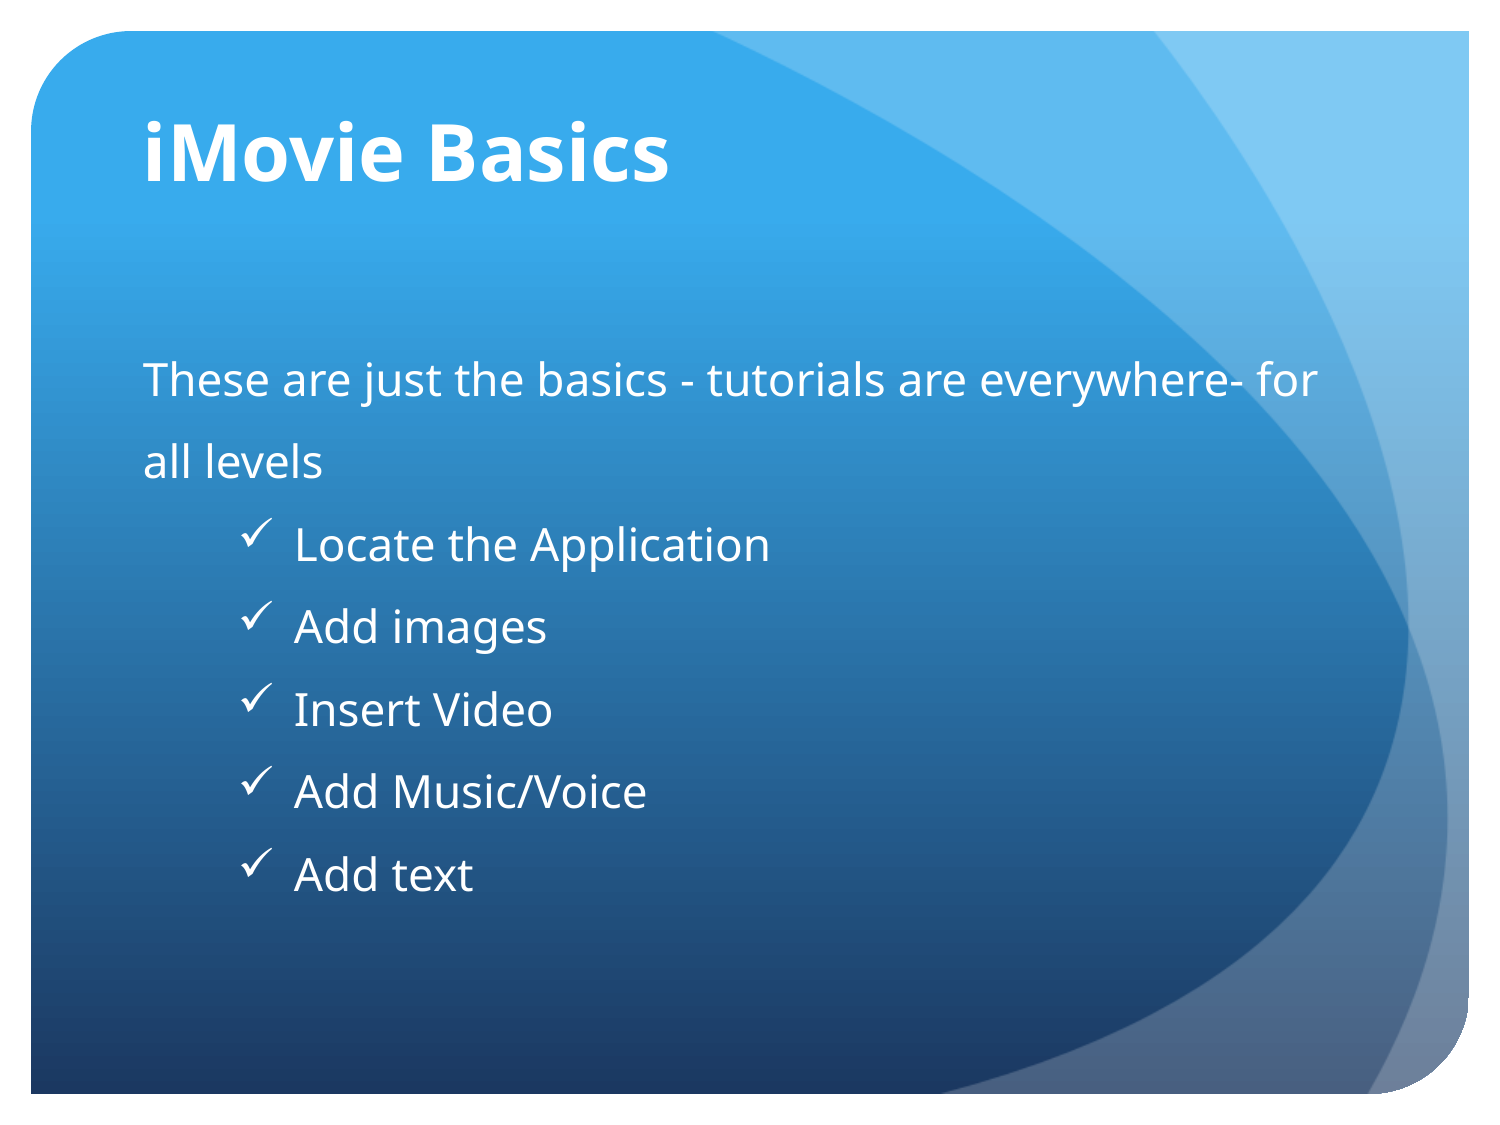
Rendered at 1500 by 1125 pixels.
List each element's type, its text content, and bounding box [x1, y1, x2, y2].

title iMovie Basics [127, 99, 1372, 255]
list These are just the basics - tutorials are everywhere- for all levels Locate the Application Add images Insert Video Add Music/Voice Add text [127, 315, 1372, 989]
picture [24, 30, 1473, 1094]
